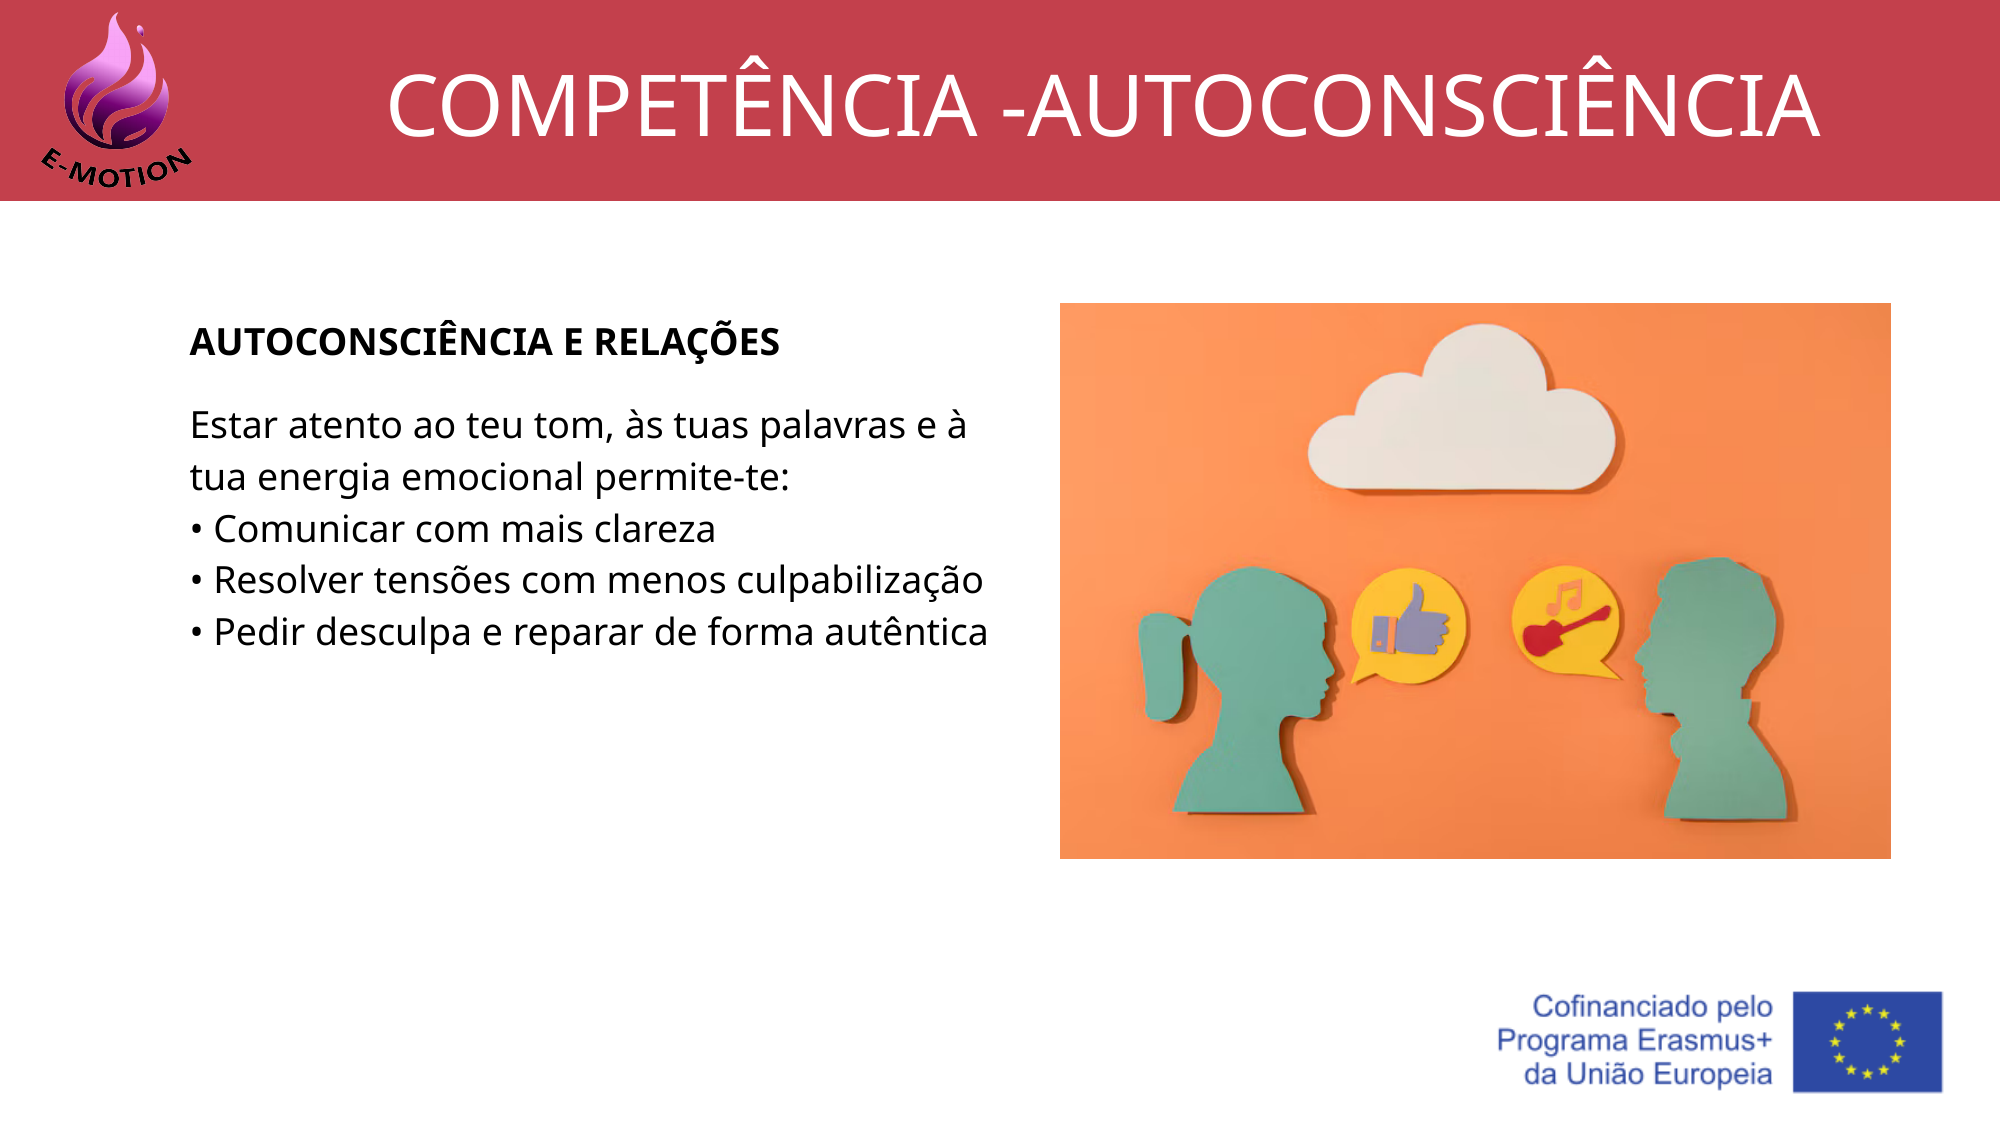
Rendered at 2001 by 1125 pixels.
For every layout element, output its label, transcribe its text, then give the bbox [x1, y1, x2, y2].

picture [1396, 955, 2000, 1125]
picture [0, 0, 253, 247]
text_box COMPETÊNCIA -AUTOCONSCIÊNCIA [257, 47, 1838, 170]
text_box AUTOCONSCIÊNCIA E RELAÇÕES Estar atento ao teu tom, às tuas palavras e à tua energia emocional permite-te: • Comunicar com mais clareza • Resolver tensões com menos culpabilização • Pedir desculpa e reparar de forma autêntica [174, 303, 1032, 737]
picture [1059, 303, 1891, 859]
